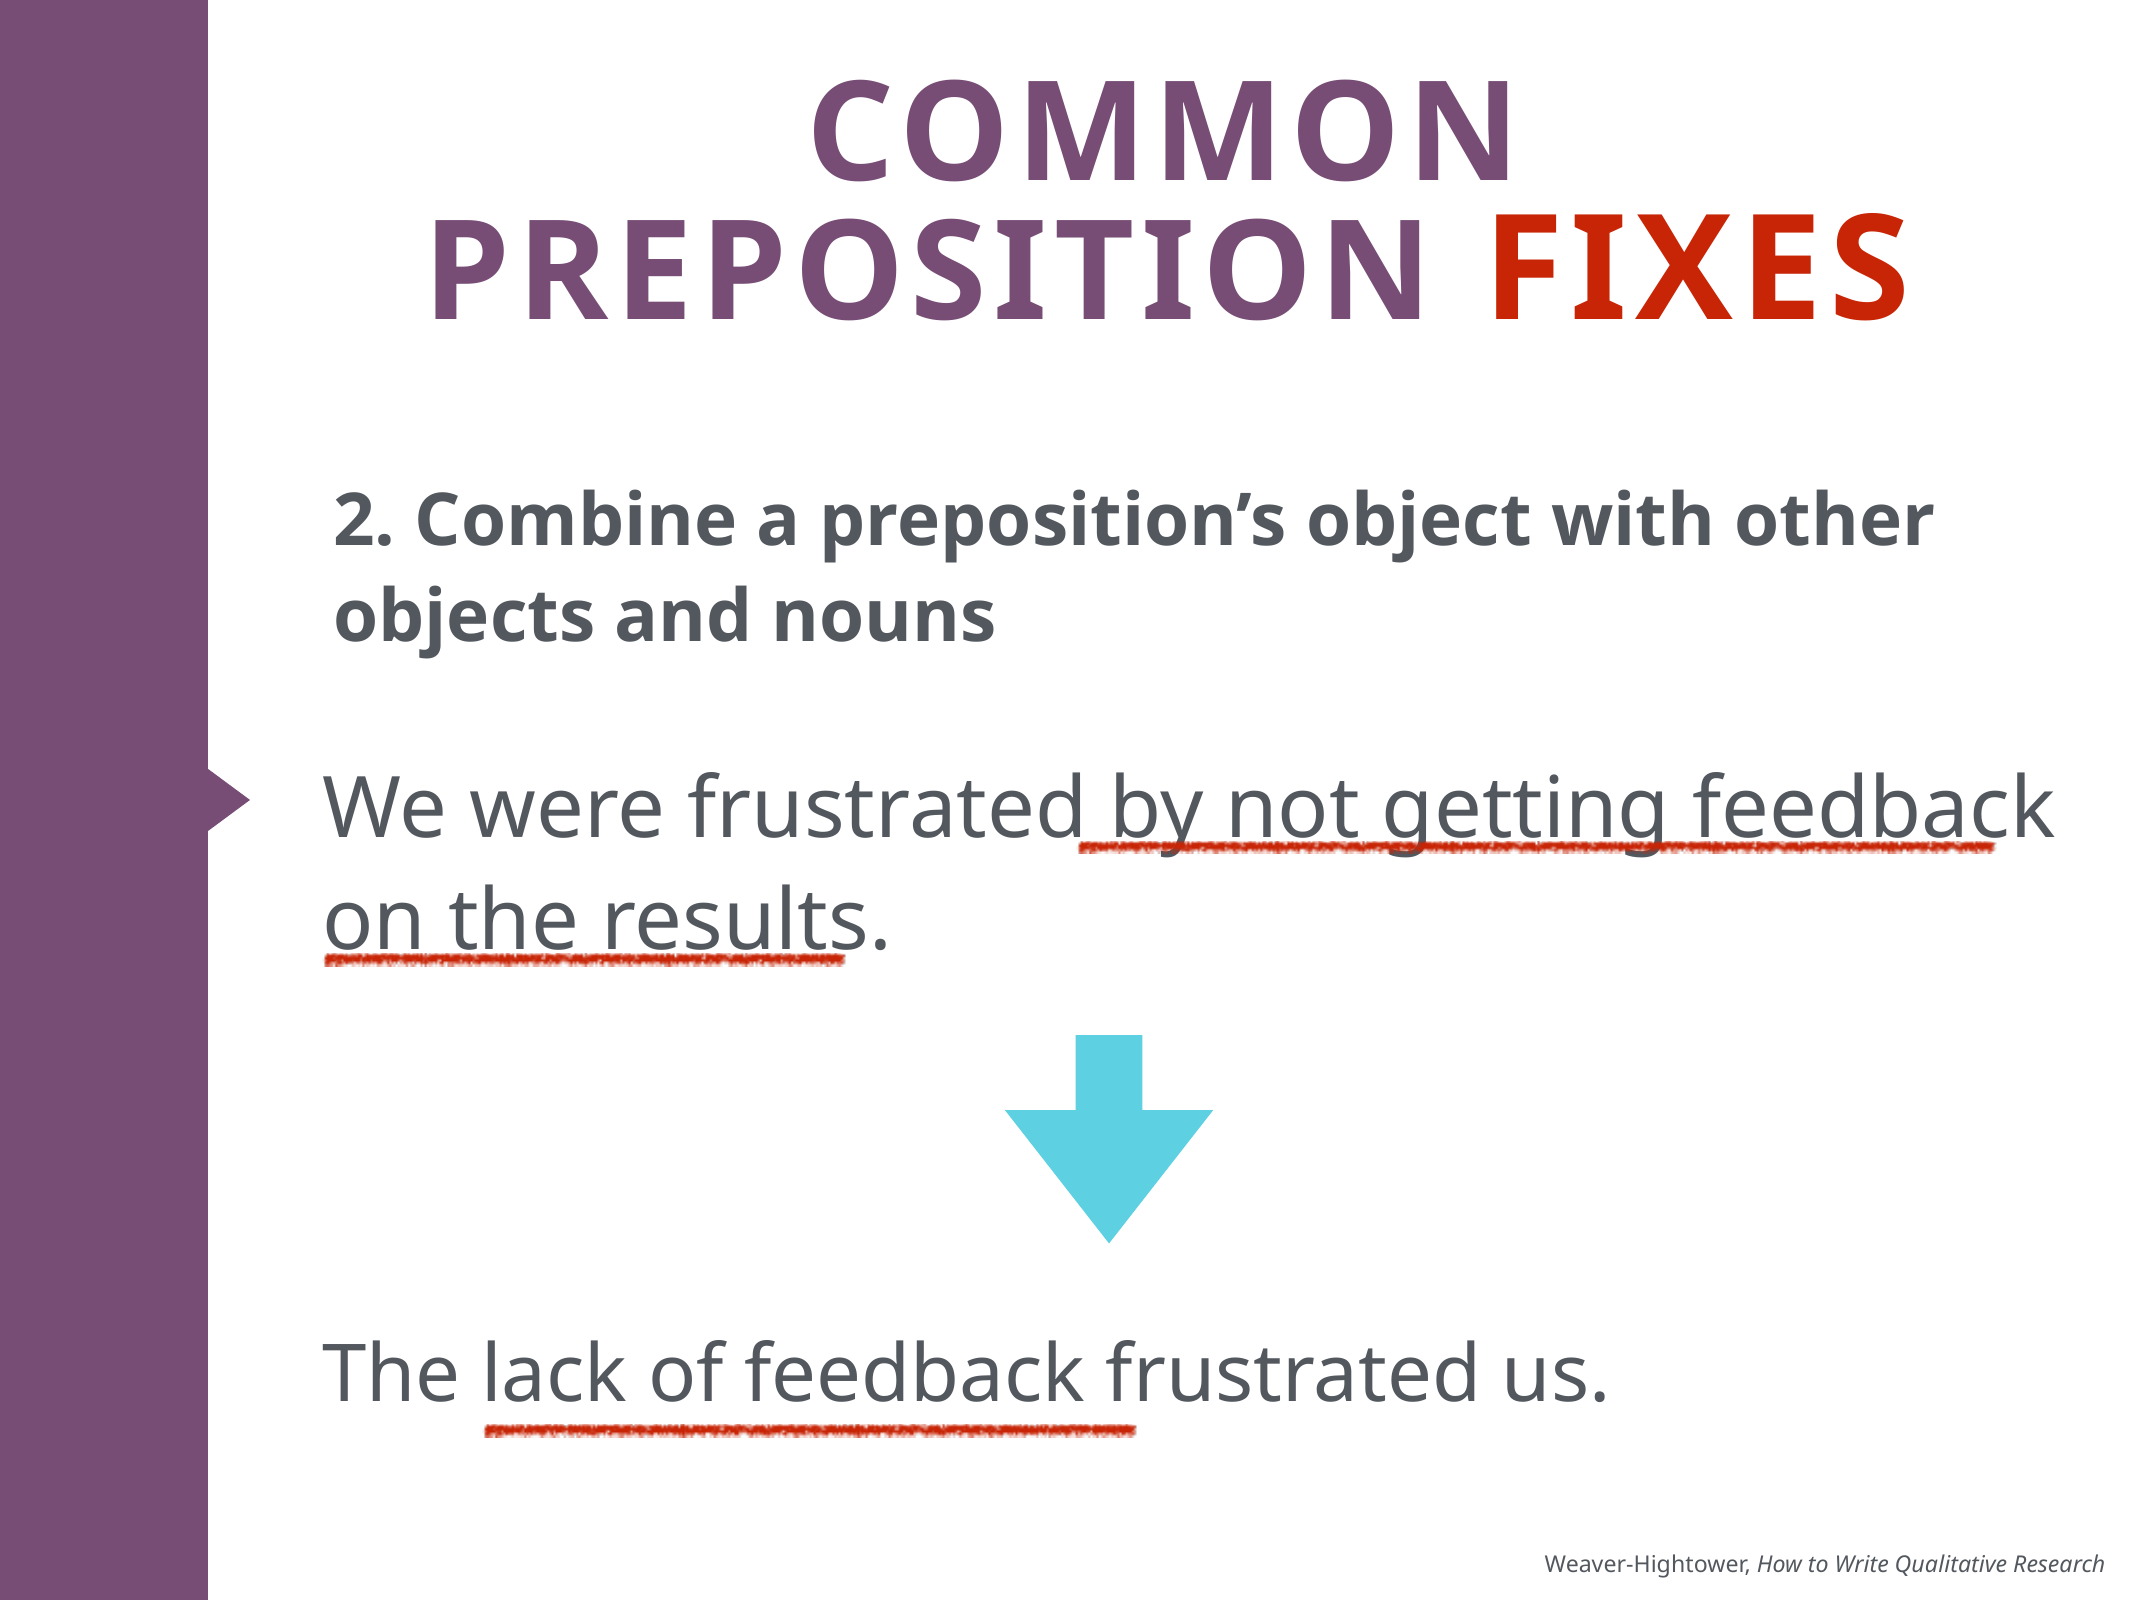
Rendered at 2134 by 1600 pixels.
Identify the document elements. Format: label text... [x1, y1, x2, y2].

picture [477, 1424, 1145, 1438]
picture [317, 953, 854, 967]
text_box 2. Combine a preposition’s object with other objects and nouns [333, 463, 2050, 674]
text_box [1004, 1035, 1214, 1244]
text_box We were frustrated by not getting feedback on the results. [322, 741, 2061, 967]
title Common Preposition fixes [297, 37, 2038, 384]
picture [1071, 840, 2003, 854]
text_box The lack of feedback frustrated us. [322, 1312, 2061, 1418]
